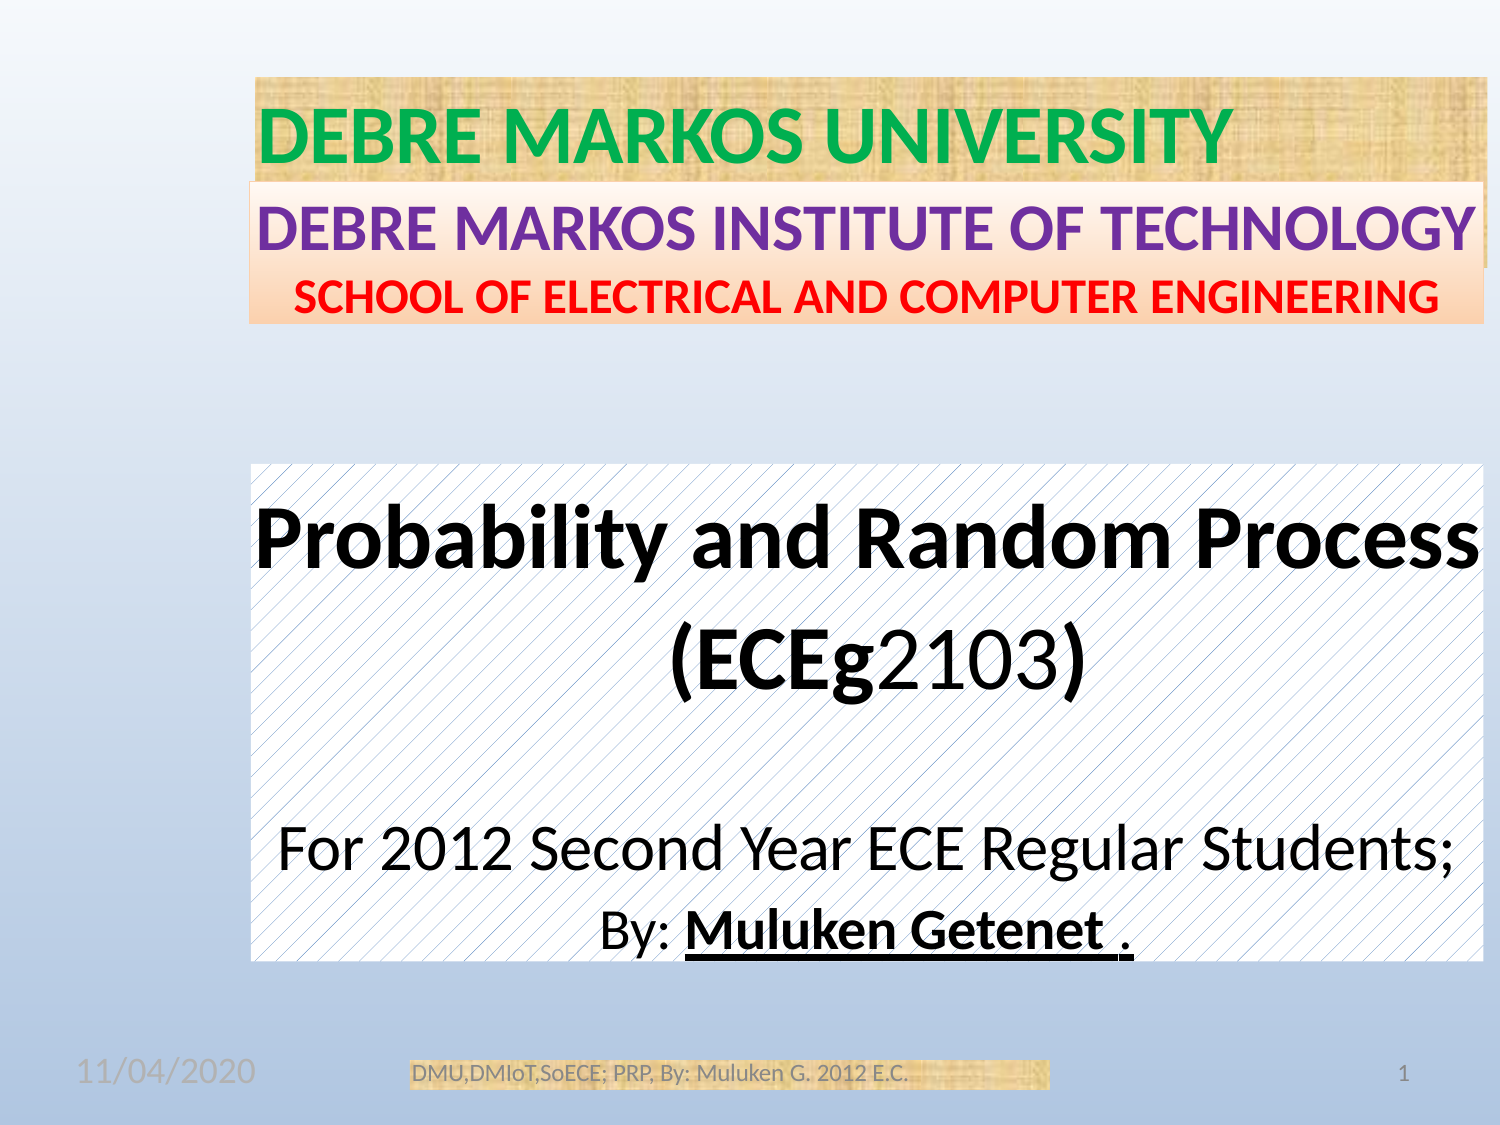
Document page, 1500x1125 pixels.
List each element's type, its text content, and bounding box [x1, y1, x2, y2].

title DEBRE MARKOS UNIVERSITY [255, 77, 1488, 268]
footer DMU,DMIoT,SoECE; PRP, By: Muluken G. 2012 E.C. [420, 1060, 1050, 1090]
text_box Probability and Random Process (ECEg2103) For 2012 Second Year ECE Regular Students; By: Muluken Getenet . [250, 463, 1484, 962]
text_box DEBRE MARKOS INSTITUTE OF TECHNOLOGY SCHOOL OF ELECTRICAL AND COMPUTER ENGINEERING [249, 181, 1484, 324]
text_box 1 [1390, 1060, 1417, 1087]
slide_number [75, 1046, 420, 1103]
